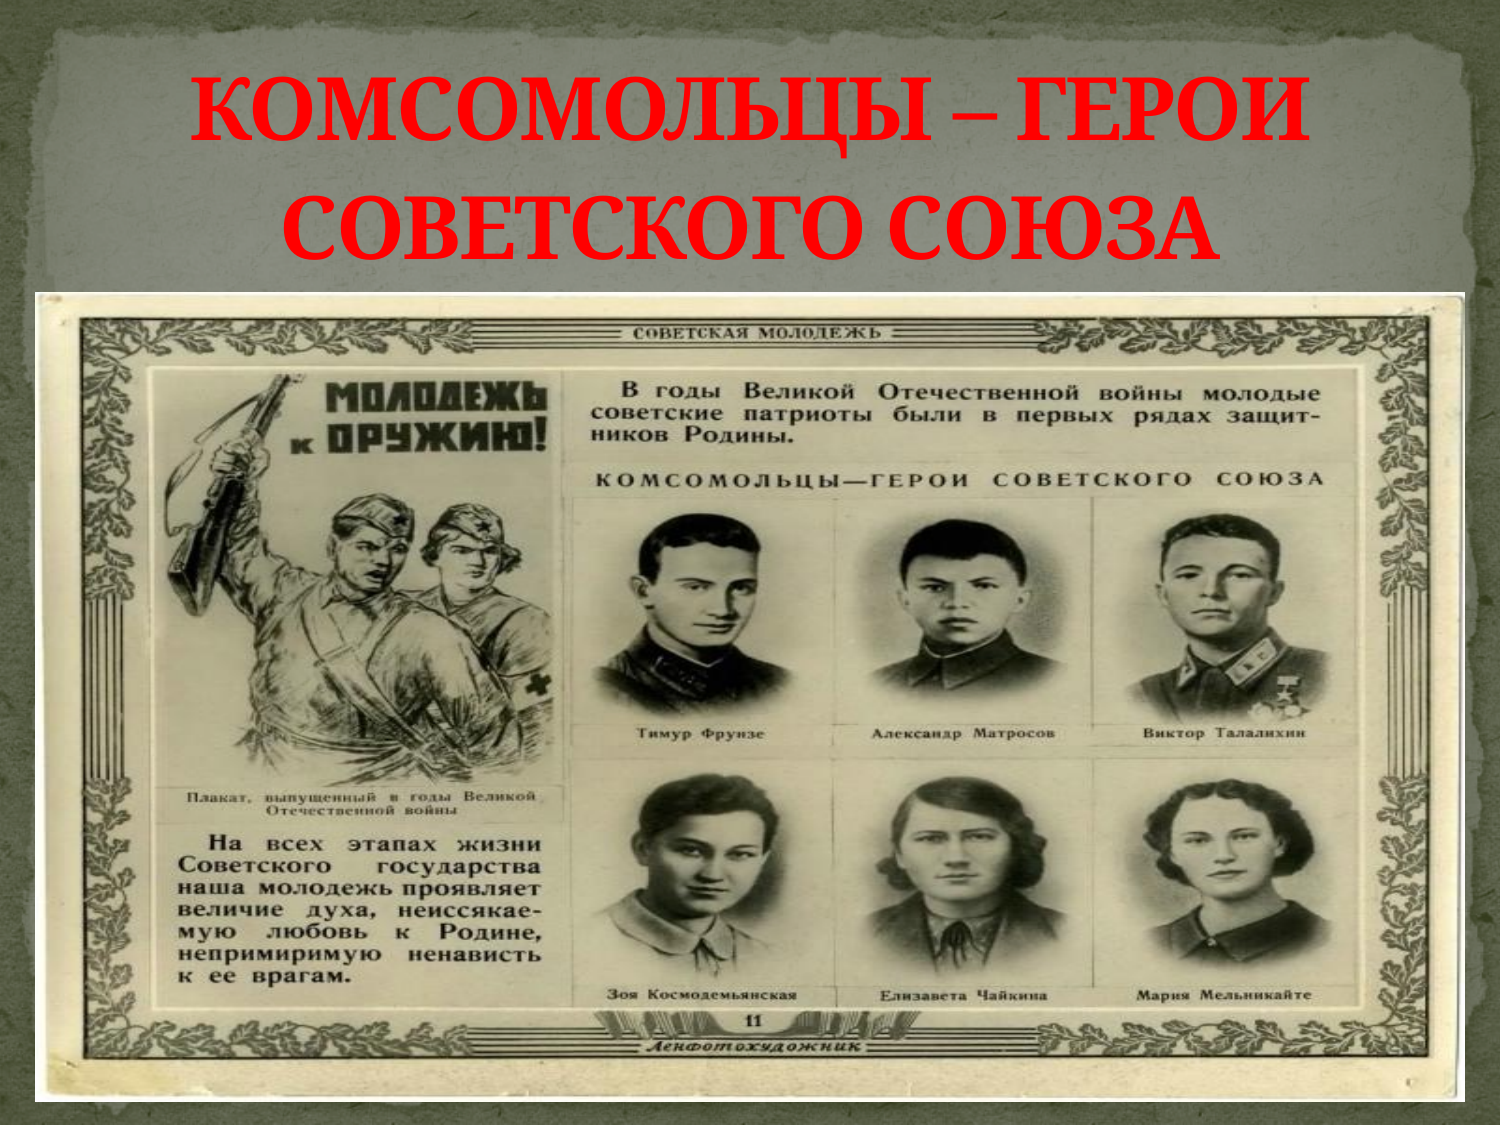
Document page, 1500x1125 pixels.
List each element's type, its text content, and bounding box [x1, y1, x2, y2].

picture [35, 292, 1465, 1102]
title КОМСОМОЛЬЦЫ – ГЕРОИ СОВЕТСКОГО СОЮЗА [0, 0, 1500, 293]
